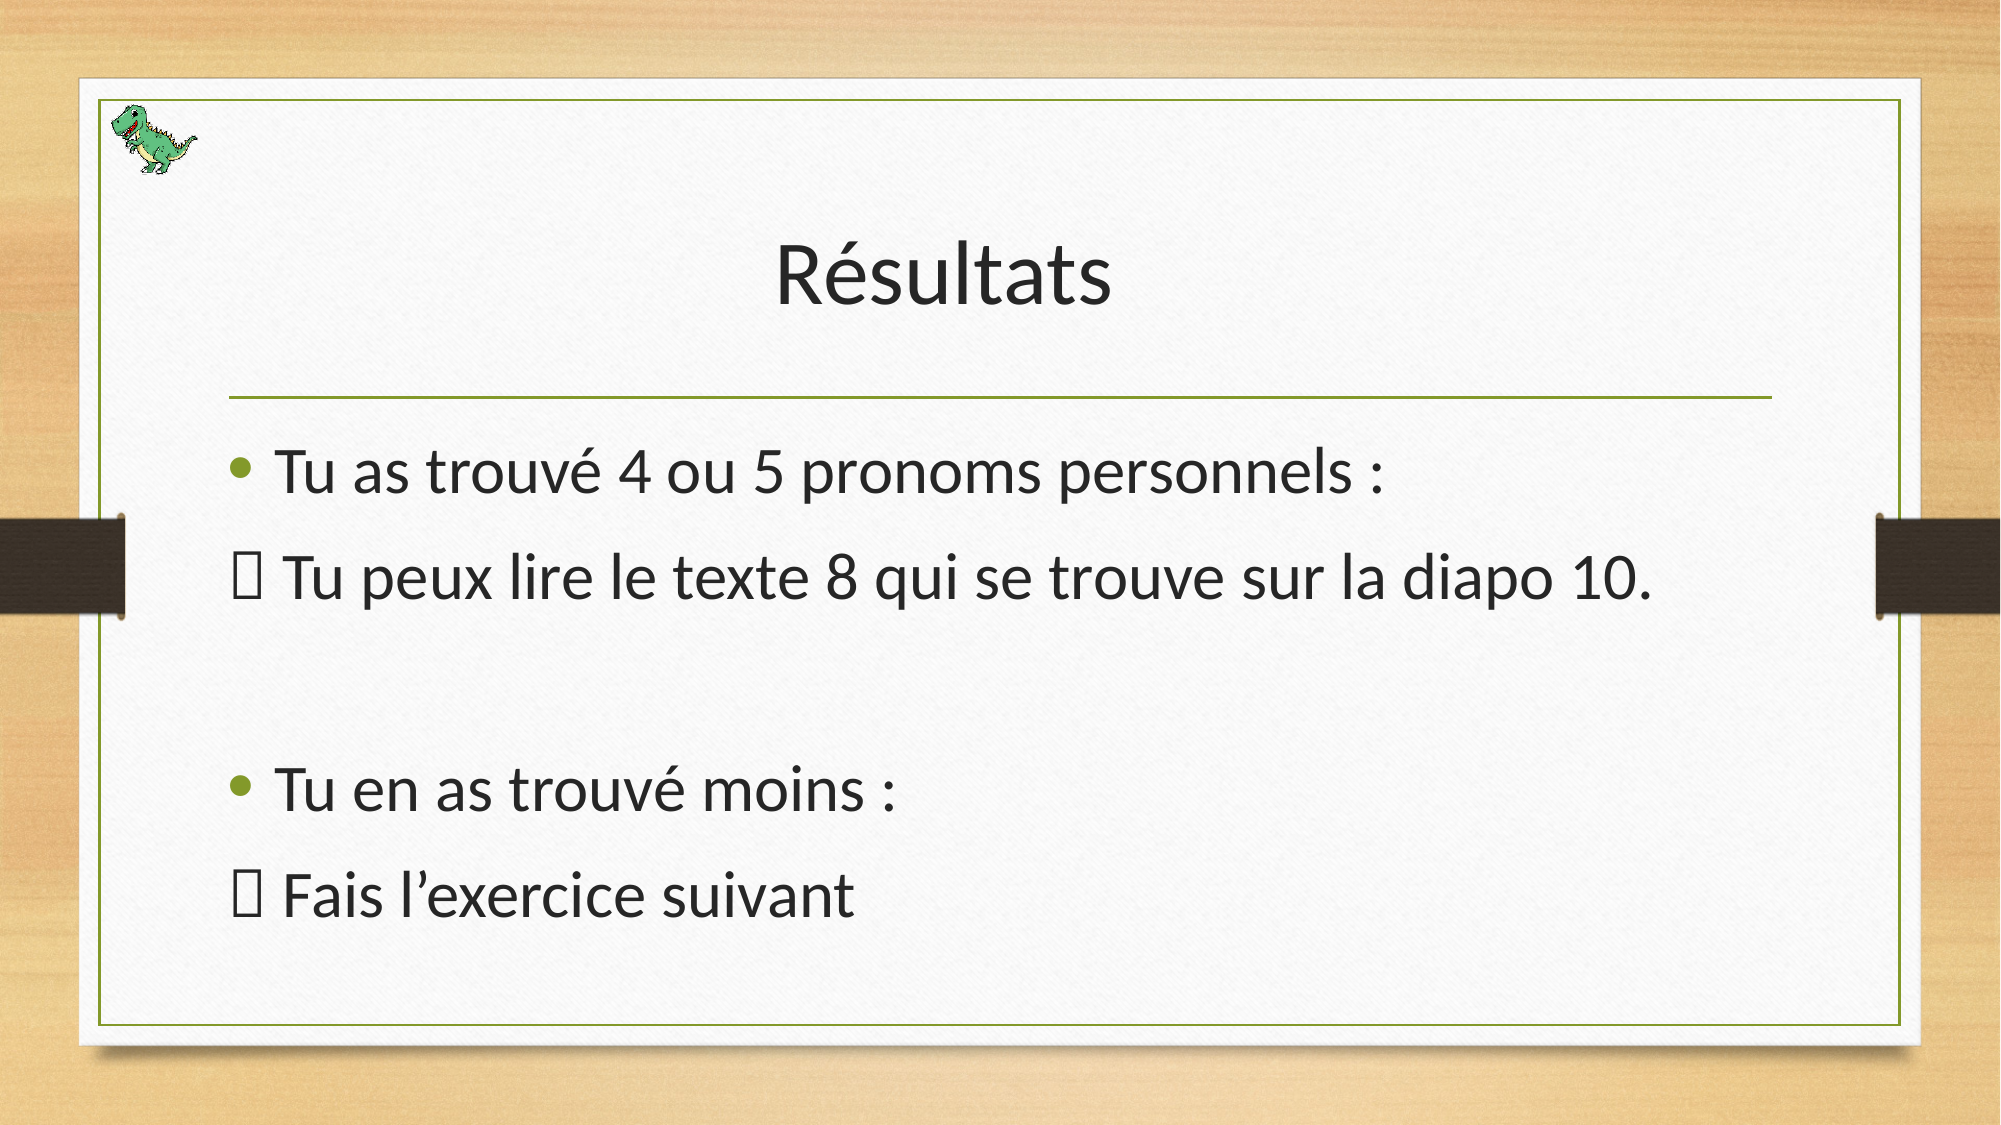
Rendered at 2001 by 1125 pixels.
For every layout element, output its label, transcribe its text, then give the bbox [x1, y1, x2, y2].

picture [0, 0, 2001, 1125]
title Résultats [212, 161, 1788, 375]
list Tu as trouvé 4 ou 5 pronoms personnels :  Tu peux lire le texte 8 qui se trouve sur la diapo 10. Tu en as trouvé moins :  Fais l’exercice suivant [212, 419, 1788, 964]
